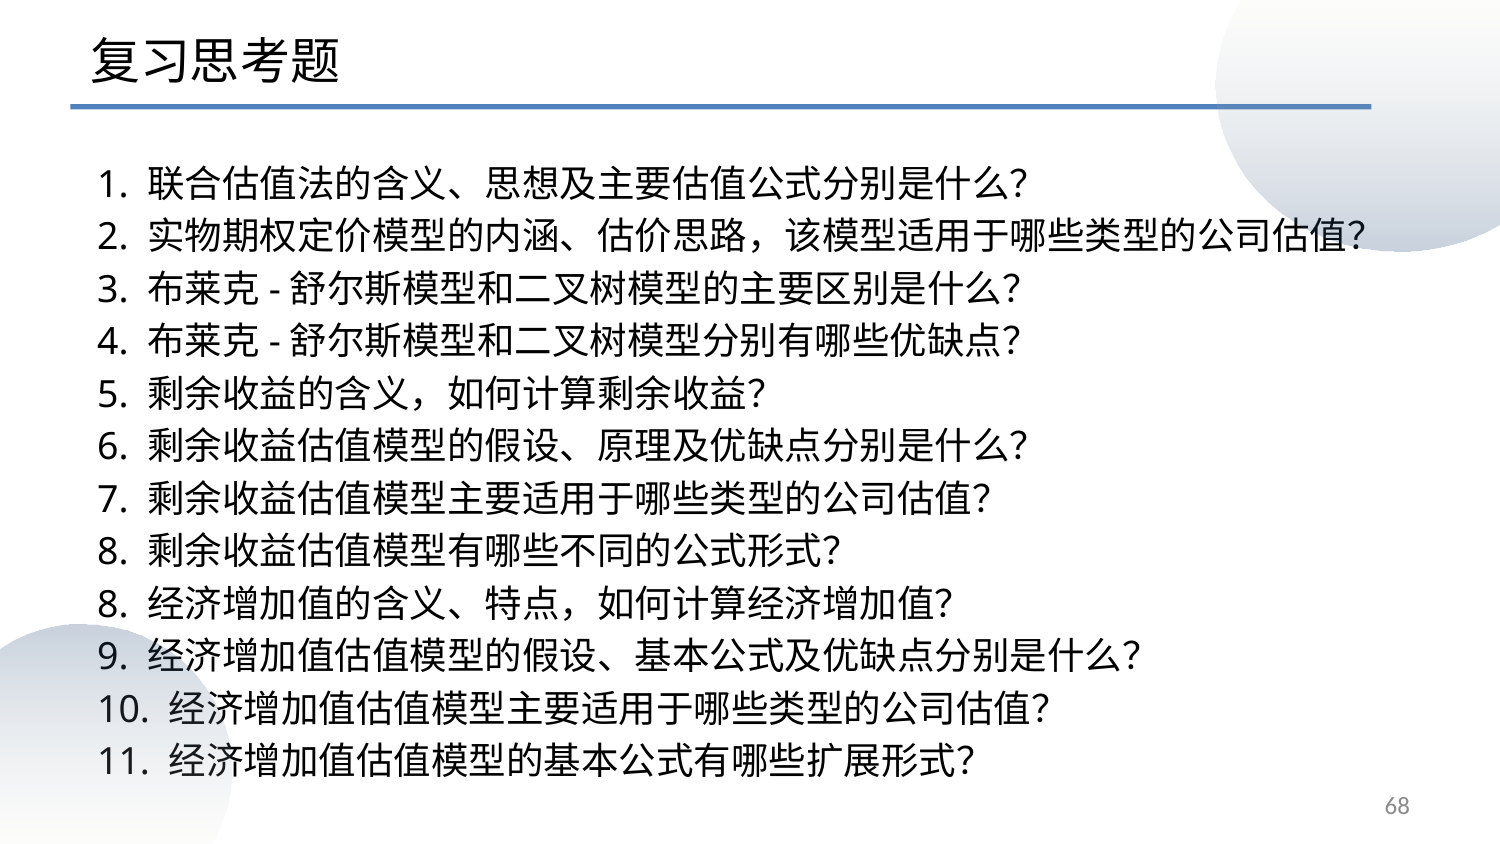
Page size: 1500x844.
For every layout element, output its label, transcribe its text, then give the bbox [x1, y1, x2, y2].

list 1. 联合估值法的含义、思想及主要估值公式分别是什么？ 2. 实物期权定价模型的内涵、估价思路，该模型适用于哪些类型的公司估值？ 3. 布莱克-舒尔斯模型和二叉树模型的主要区别是什么？ 4. 布莱克-舒尔斯模型和二叉树模型分别有哪些优缺点？ 5. 剩余收益的含义，如何计算剩余收益？ 6. 剩余收益估值模型的假设、原理及优缺点分别是什么？ 7. 剩余收益估值模型主要适用于哪些类型的公司估值？ 8. 剩余收益估值模型有哪些不同的公式形式？ 8. 经济增加值的含义、特点，如何计算经济增加值？ 9. 经济增加值估值模型的假设、基本公式及优缺点分别是什么？ 10. 经济增加值估值模型主要适用于哪些类型的公司估值？ 11. 经济增加值估值模型的基本公式有哪些扩展形式？ [82, 152, 1407, 821]
text_box 复习思考题 [74, 23, 1225, 96]
text_box [1213, 0, 1500, 255]
slide_number 68 [1074, 782, 1425, 827]
text_box [0, 621, 234, 844]
